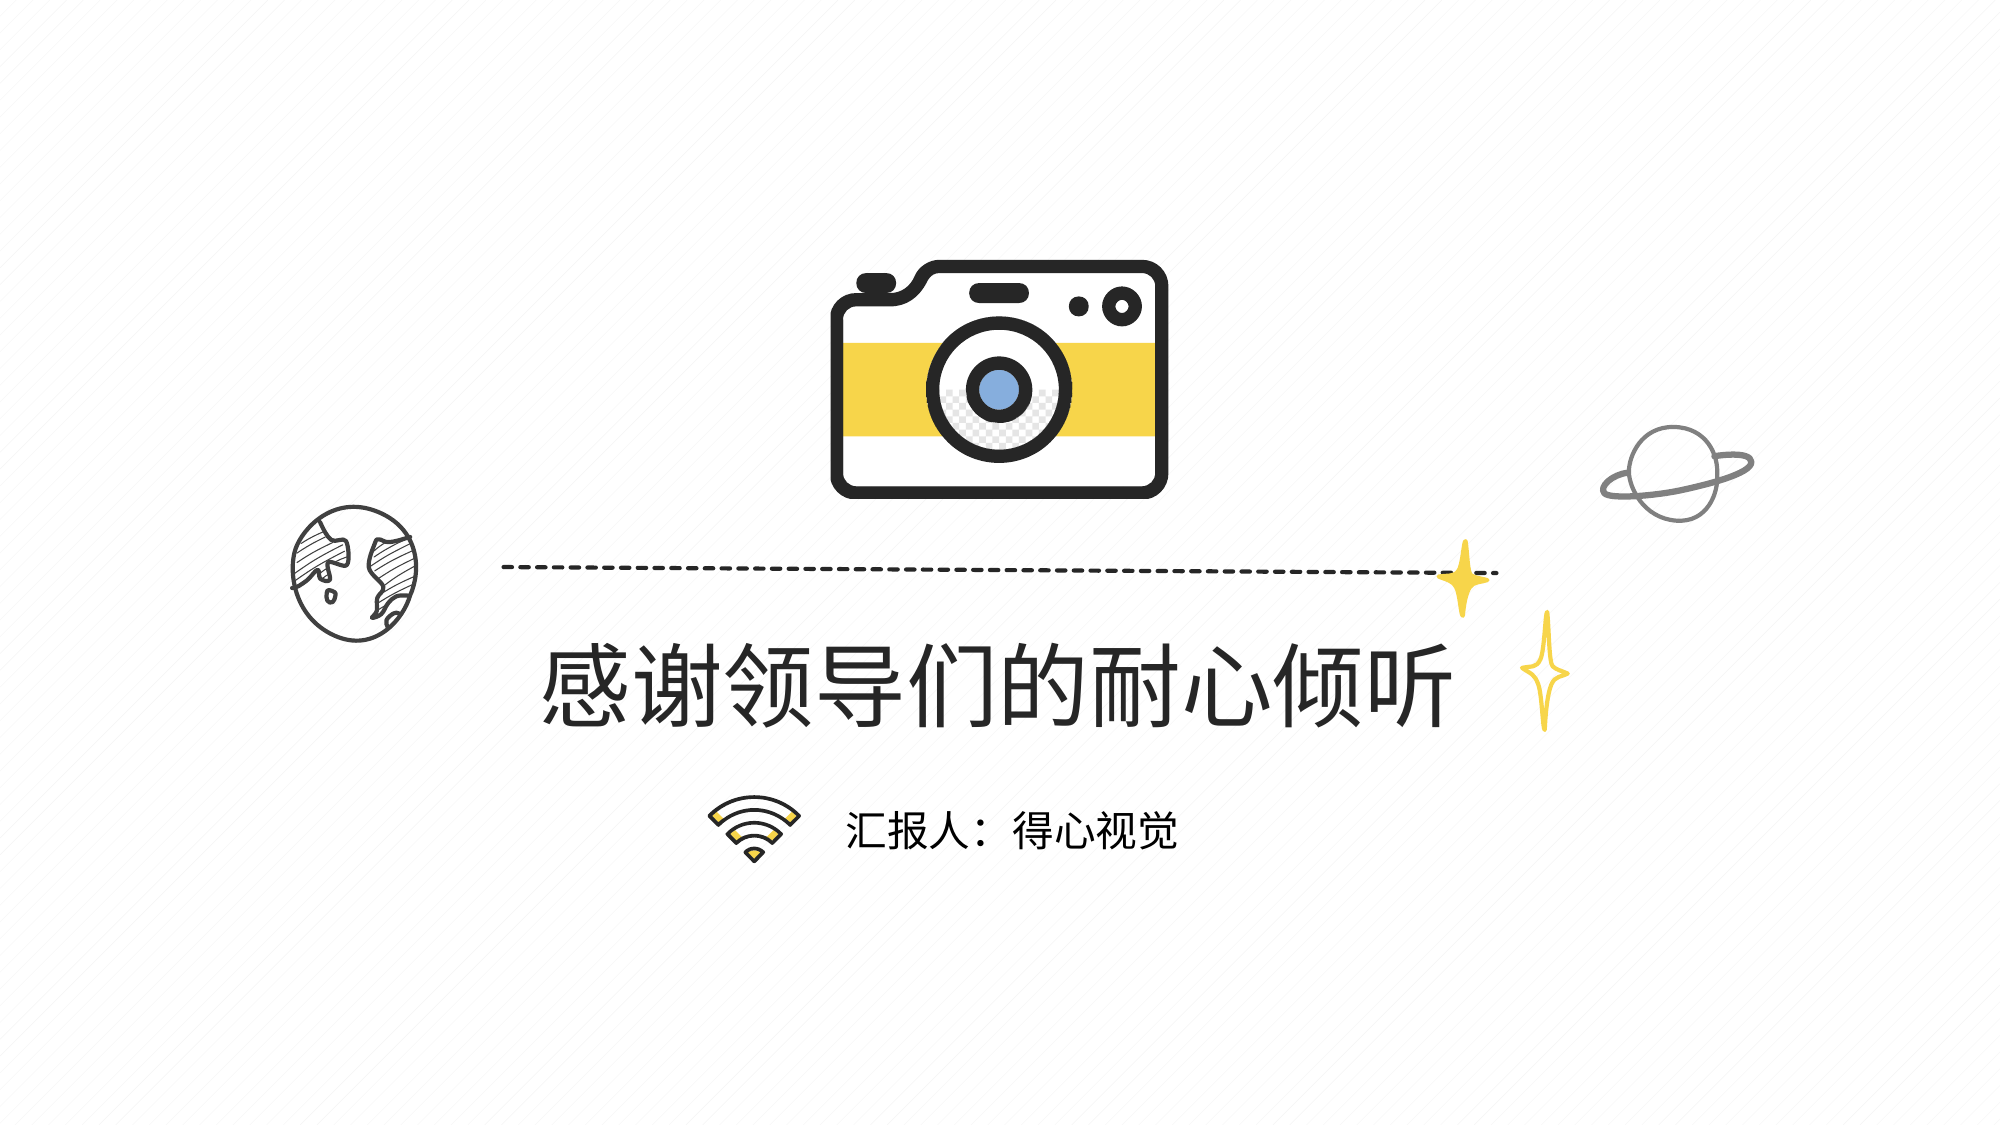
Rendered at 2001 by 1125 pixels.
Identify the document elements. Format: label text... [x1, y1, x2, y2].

picture [830, 258, 1170, 499]
text_box [502, 566, 1456, 574]
text_box 感谢领导们的耐心倾听 [524, 621, 1476, 747]
picture [707, 795, 802, 864]
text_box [289, 507, 420, 639]
text_box 汇报人：得心视觉 [830, 797, 1245, 863]
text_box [1603, 426, 1752, 521]
text_box [1521, 610, 1569, 731]
text_box [1471, 571, 1498, 575]
text_box [1437, 540, 1489, 617]
